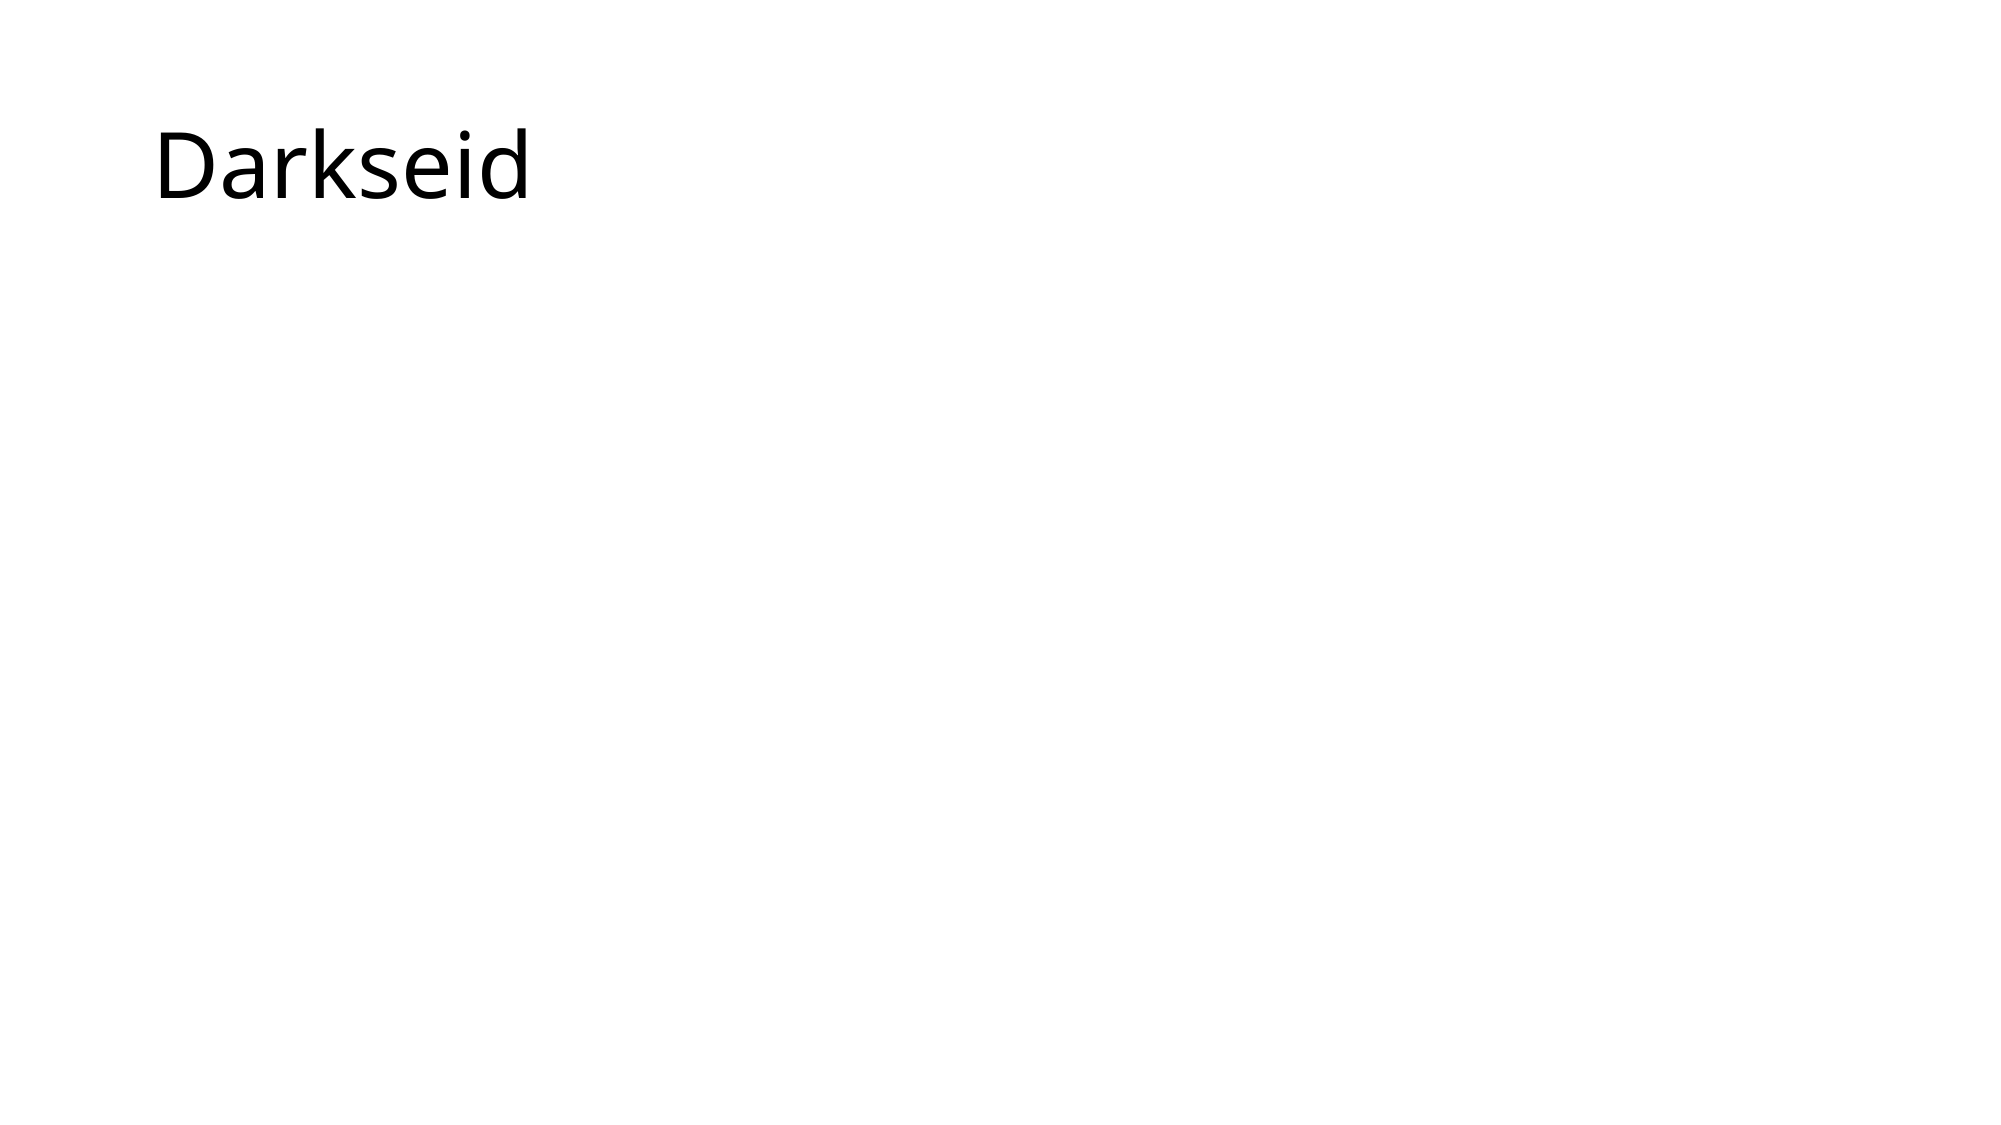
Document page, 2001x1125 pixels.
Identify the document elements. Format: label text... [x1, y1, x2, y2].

title Darkseid [137, 59, 1863, 278]
